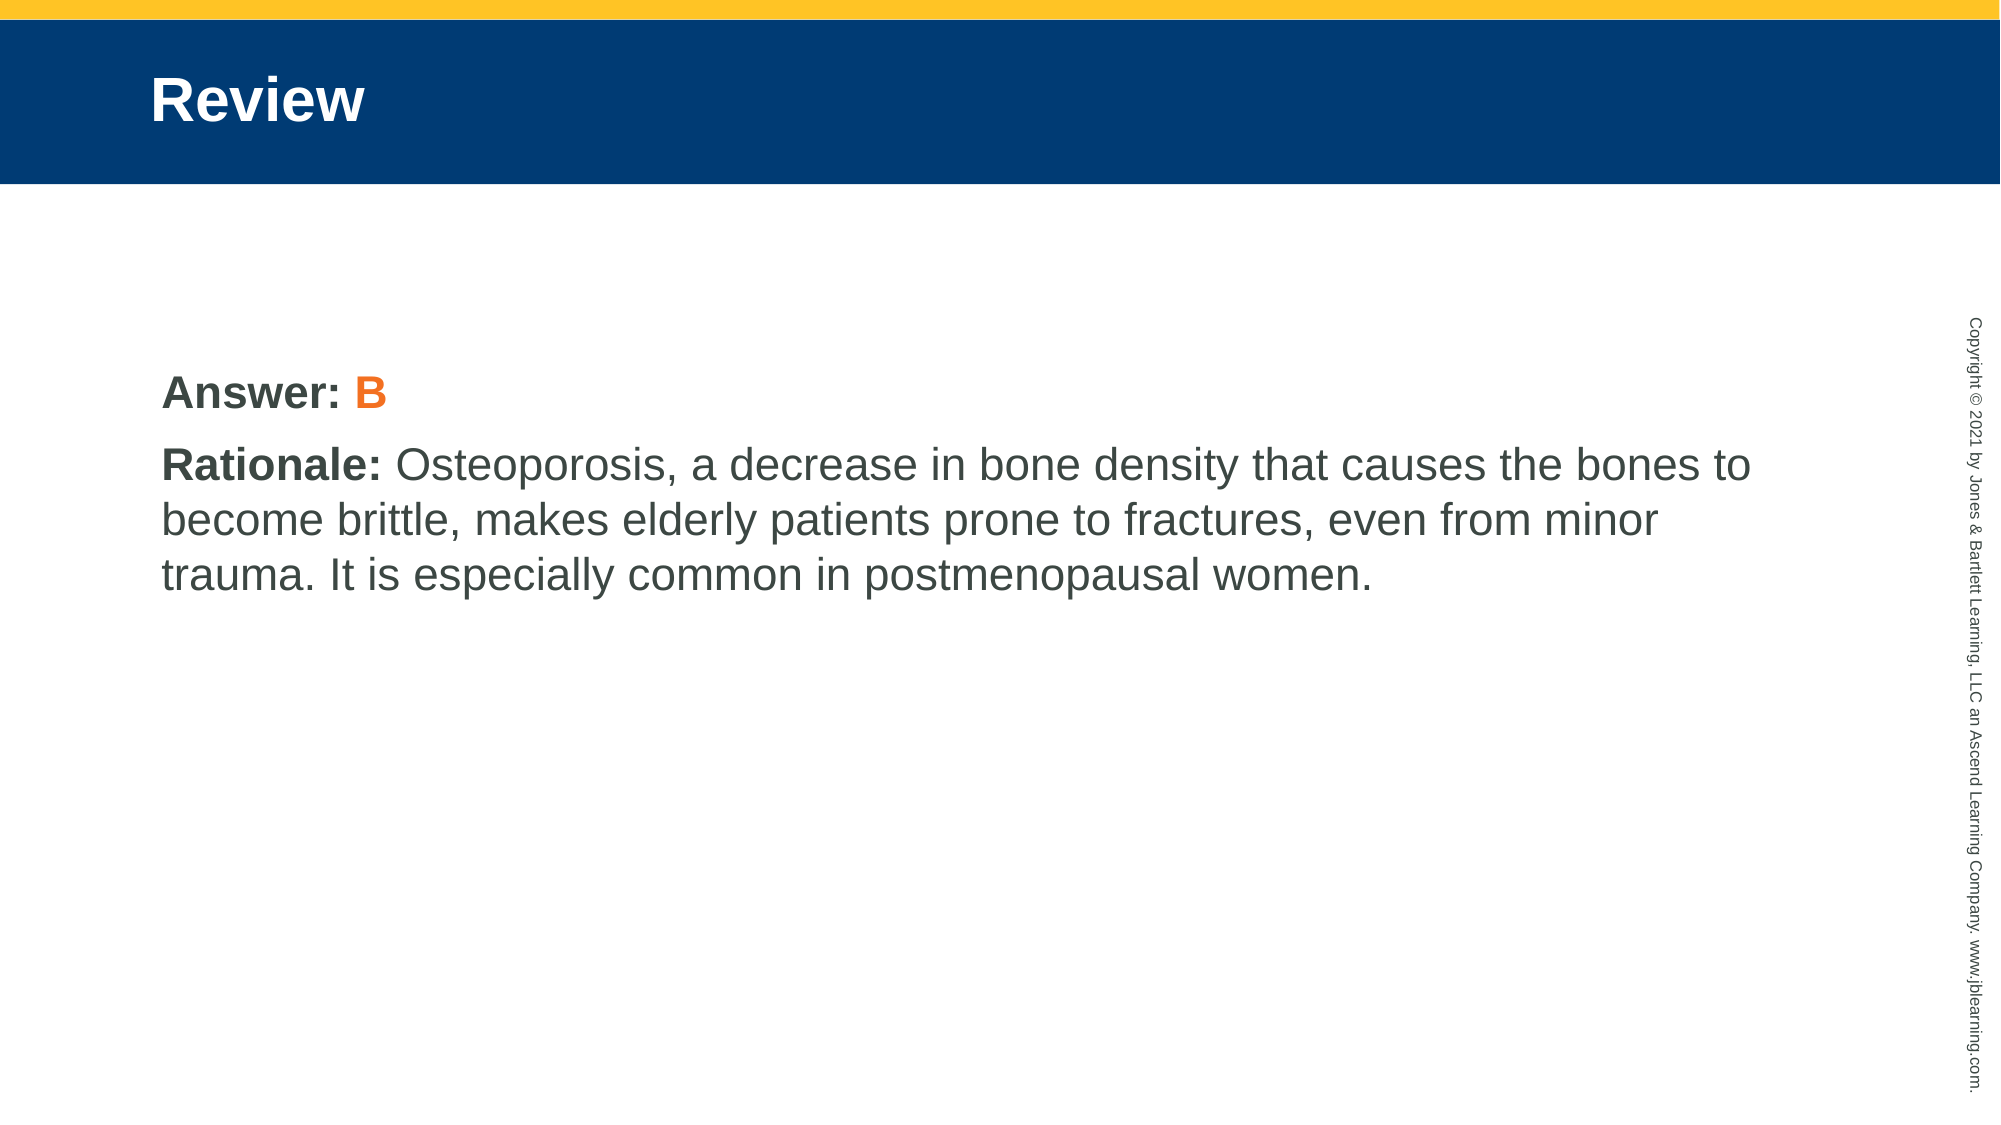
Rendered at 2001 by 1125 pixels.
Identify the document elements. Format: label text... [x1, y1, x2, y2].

list Answer: B Rationale: Osteoporosis, a decrease in bone density that causes the bones to become brittle, makes elderly patients prone to fractures, even from minor trauma. It is especially common in postmenopausal women. [146, 361, 1859, 1016]
title Review [0, 19, 2000, 185]
